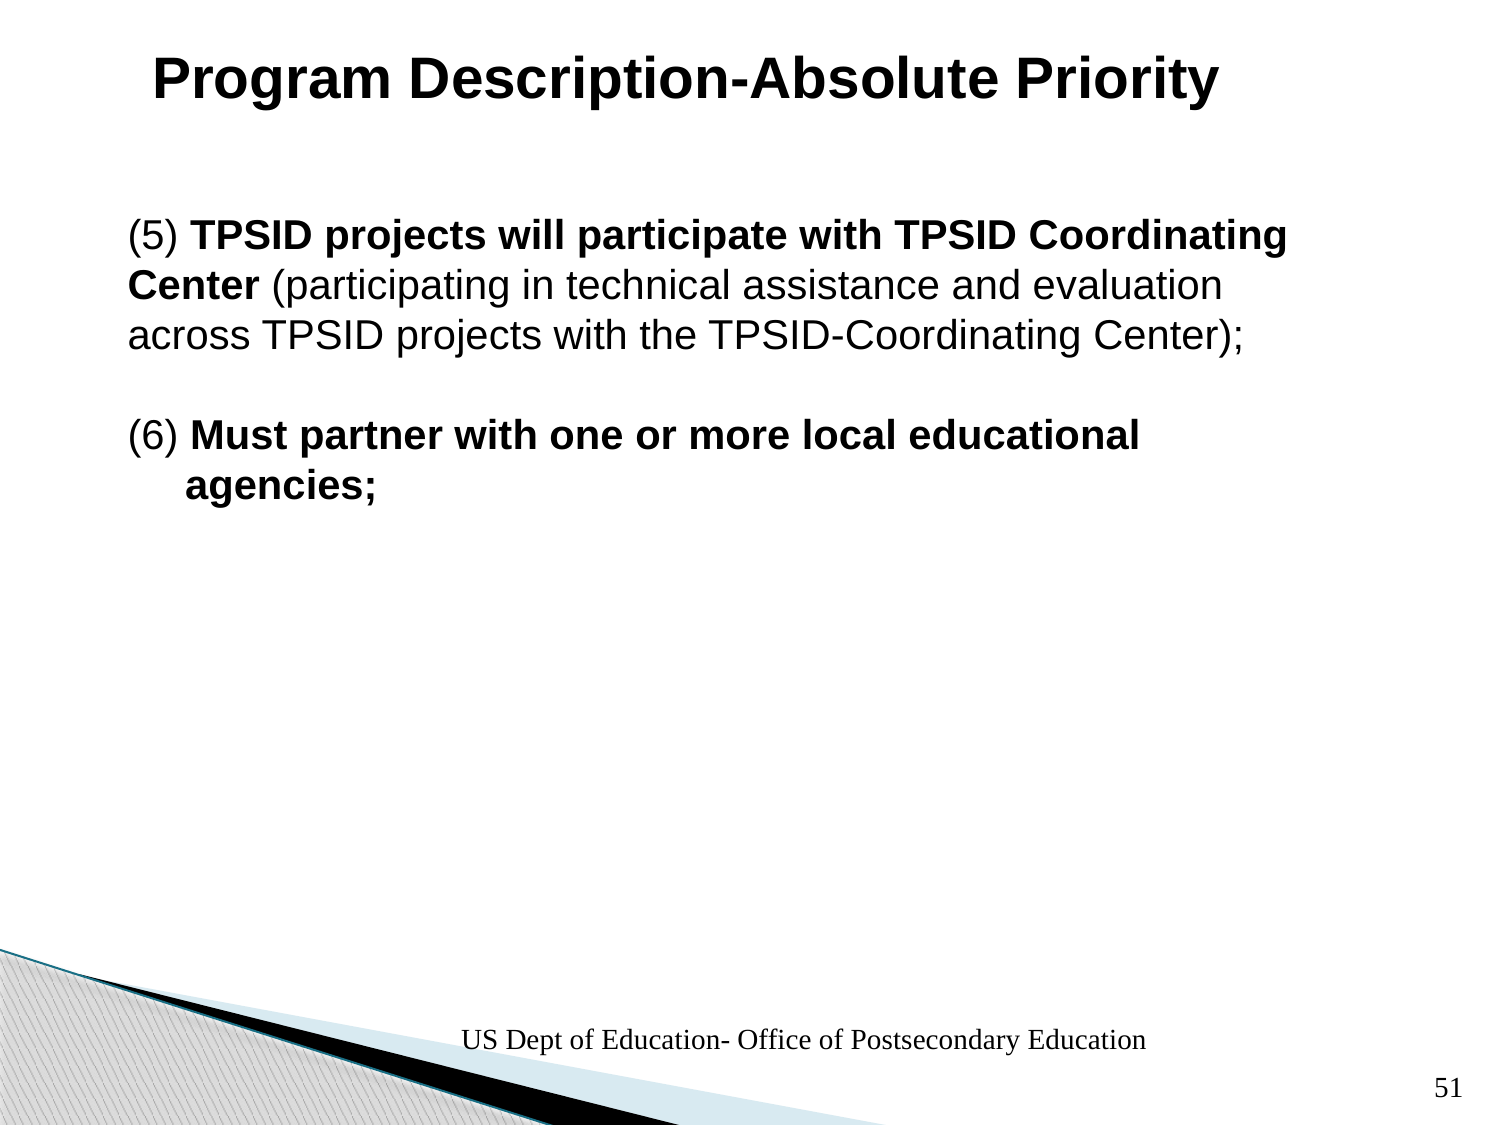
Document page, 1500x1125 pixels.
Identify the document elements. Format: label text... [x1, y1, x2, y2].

slide_number 51 [1418, 1051, 1479, 1112]
footer US Dept of Education- Office of Postsecondary Education [387, 1025, 1163, 1063]
list (5) TPSID projects will participate with TPSID Coordinating Center (participating in technical assistance and evaluation across TPSID projects with the TPSID-Coordinating Center); (6) Must partner with one or more local educational agencies; [112, 149, 1338, 759]
title Program Description-Absolute Priority [137, 12, 1400, 139]
